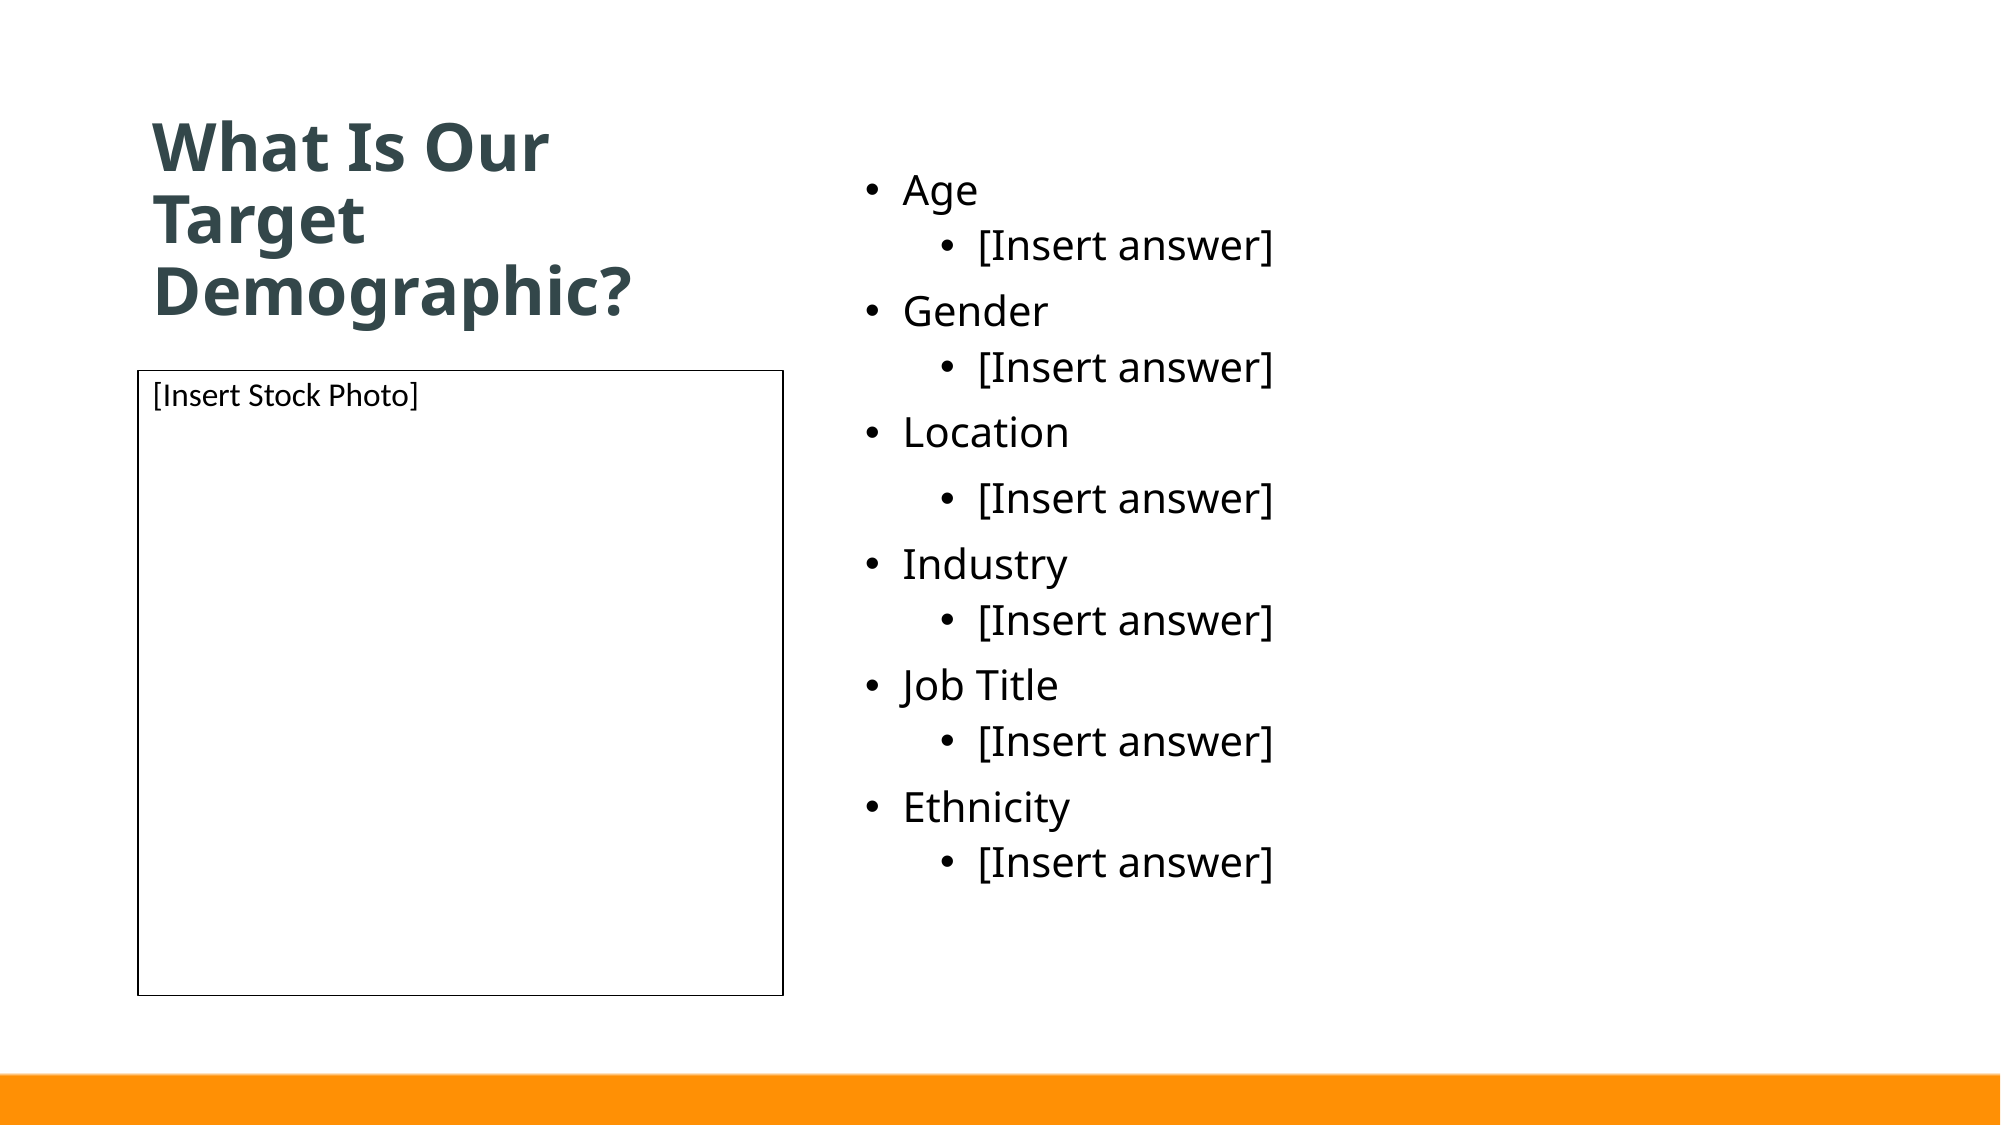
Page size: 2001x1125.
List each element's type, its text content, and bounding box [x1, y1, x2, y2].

title What Is Our Target Demographic? [137, 75, 783, 338]
list [Insert Stock Photo] [137, 370, 783, 996]
picture [0, 0, 2001, 1125]
list Age [Insert answer] Gender [Insert answer] Location [Insert answer] Industry [Insert answer] Job Title [Insert answer] Ethnicity [Insert answer] [850, 161, 1863, 962]
